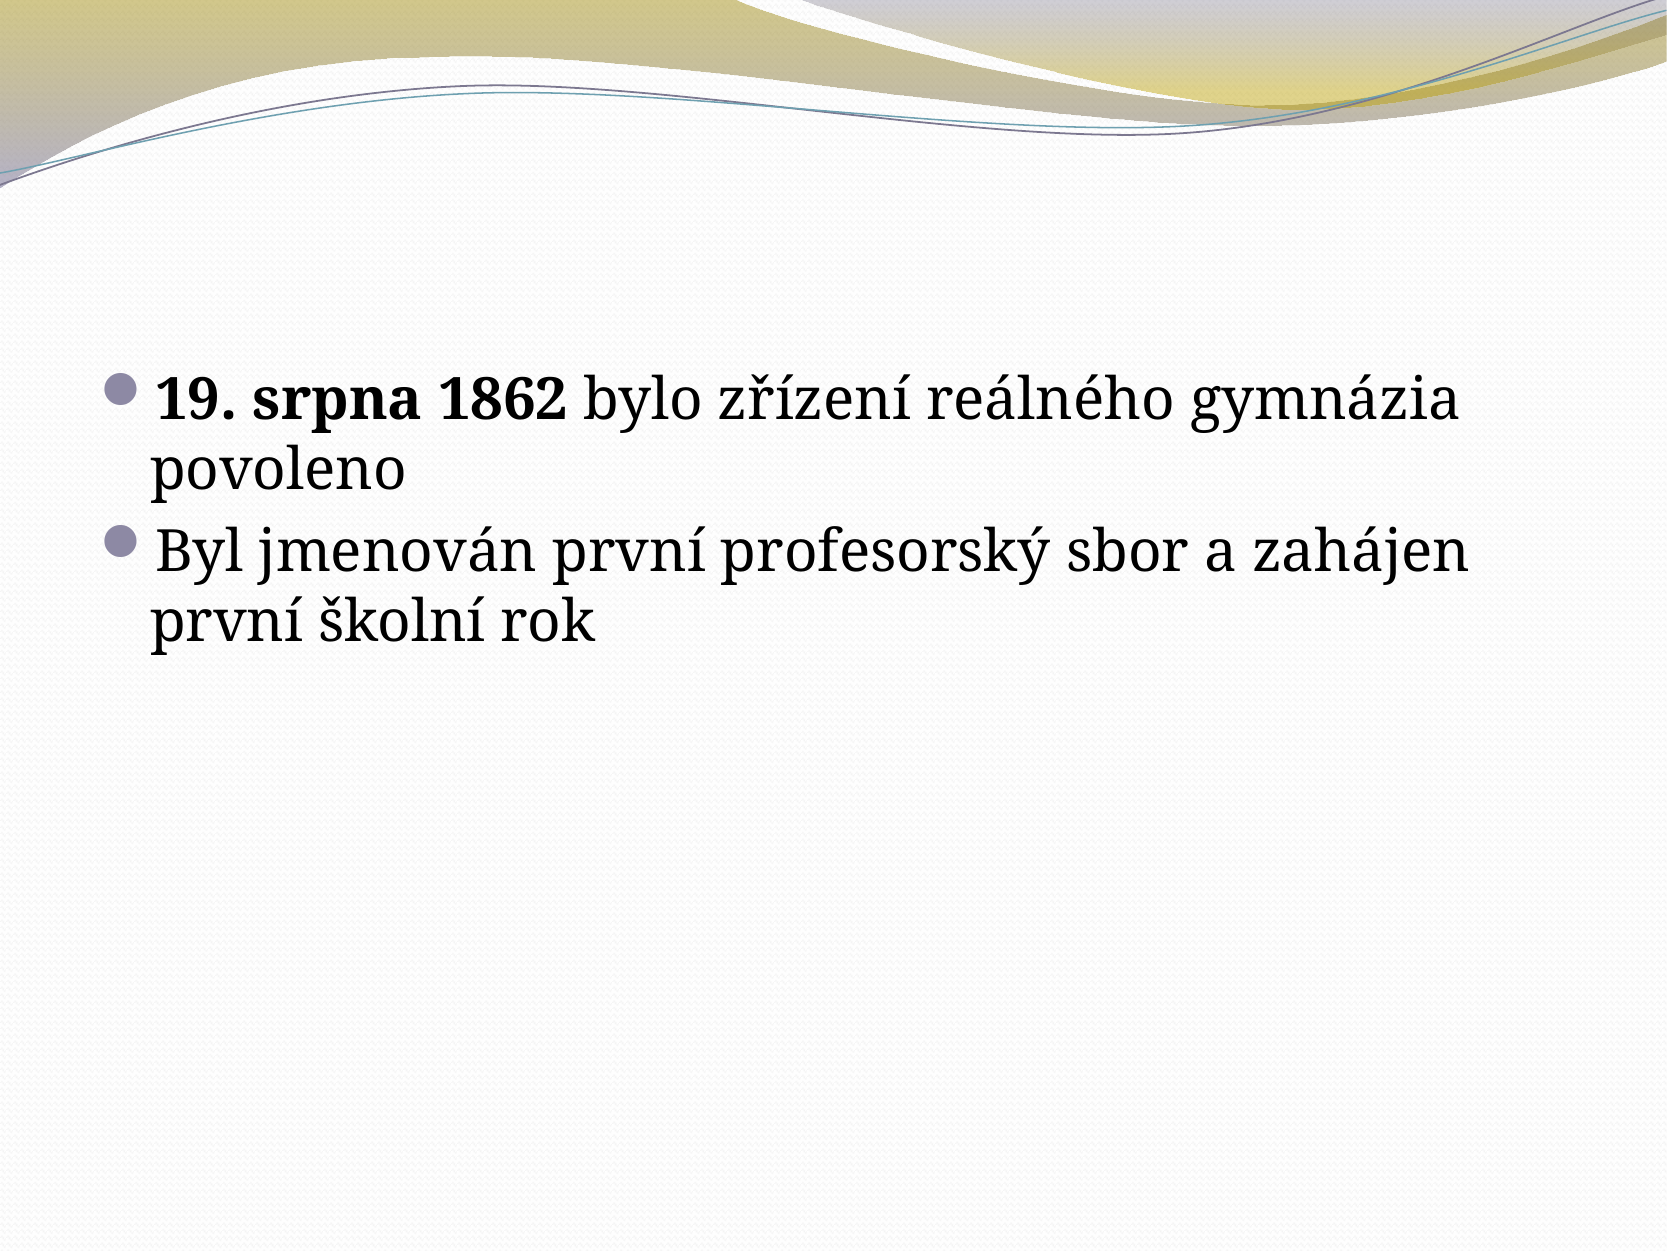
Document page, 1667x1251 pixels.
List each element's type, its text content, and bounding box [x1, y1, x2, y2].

title [83, 128, 1584, 337]
list 19. srpna 1862 bylo zřízení reálného gymnázia povoleno Byl jmenován první profesorský sbor a zahájen první školní rok [83, 352, 1584, 1153]
